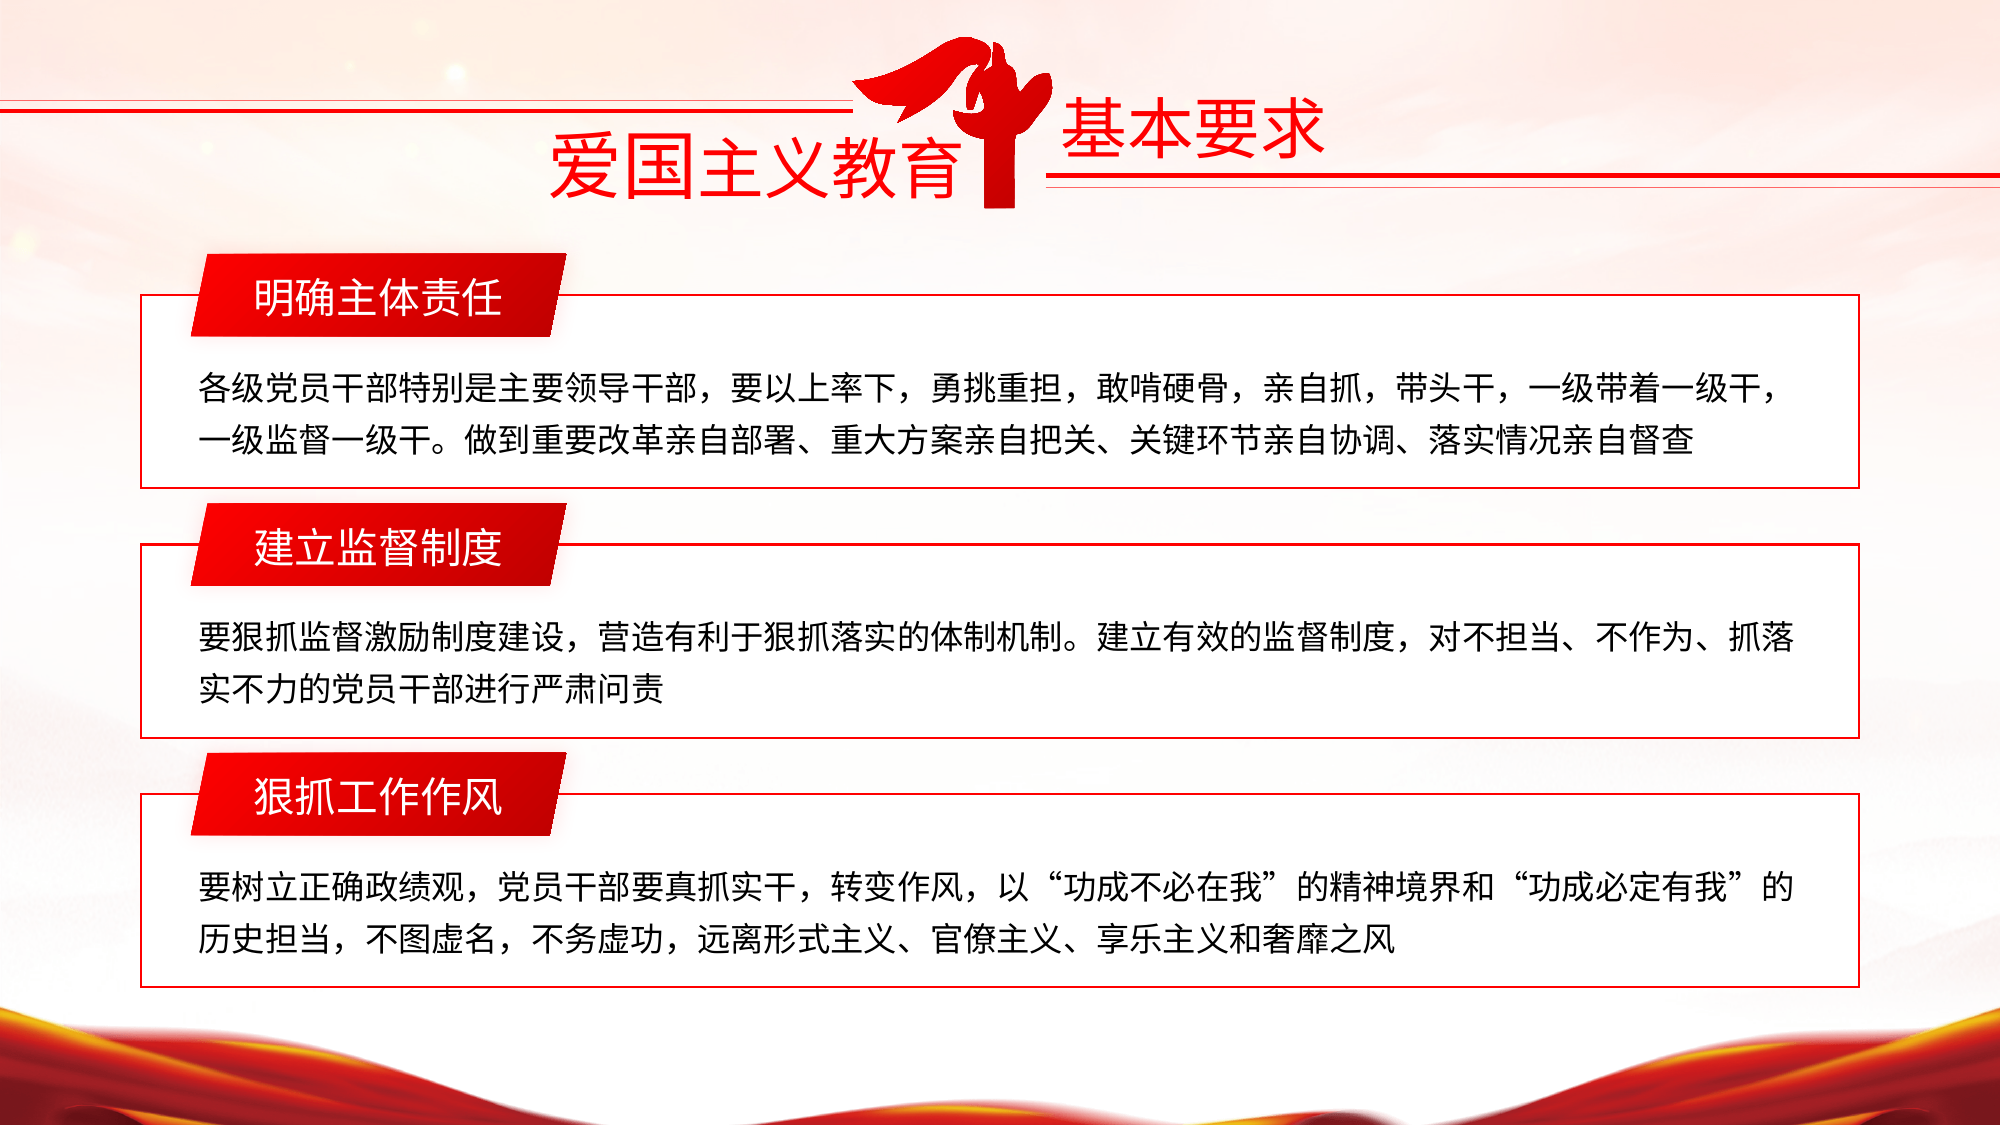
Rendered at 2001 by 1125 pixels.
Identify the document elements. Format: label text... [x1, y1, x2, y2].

text_box 狠抓工作作风 [253, 765, 504, 828]
text_box 基本要求 [1045, 79, 1889, 173]
text_box [140, 543, 1860, 739]
text_box 要狠抓监督激励制度建设，营造有利于狠抓落实的体制机制。建立有效的监督制度，对不担当、不作为、抓落实不力的党员干部进行严肃问责 [198, 598, 1812, 715]
text_box 明确主体责任 [253, 266, 504, 329]
text_box [0, 108, 2000, 969]
text_box [189, 252, 568, 338]
text_box [140, 294, 1860, 489]
text_box [852, 37, 1051, 209]
text_box [189, 751, 568, 837]
text_box 各级党员干部特别是主要领导干部，要以上率下，勇挑重担，敢啃硬骨，亲自抓，带头干，一级带着一级干，一级监督一级干。做到重要改革亲自部署、重大方案亲自把关、关键环节亲自协调、落实情况亲自督查 [198, 349, 1812, 465]
text_box 要树立正确政绩观，党员干部要真抓实干，转变作风，以“功成不必在我”的精神境界和“功成必定有我”的历史担当，不图虚名，不务虚功，远离形式主义、官僚主义、享乐主义和奢靡之风 [198, 848, 1812, 964]
picture [0, 969, 2000, 1125]
text_box [189, 502, 568, 587]
text_box [0, 0, 2000, 173]
text_box [140, 793, 1860, 969]
text_box 爱国主义教育 [533, 111, 984, 216]
text_box 建立监督制度 [253, 515, 504, 578]
